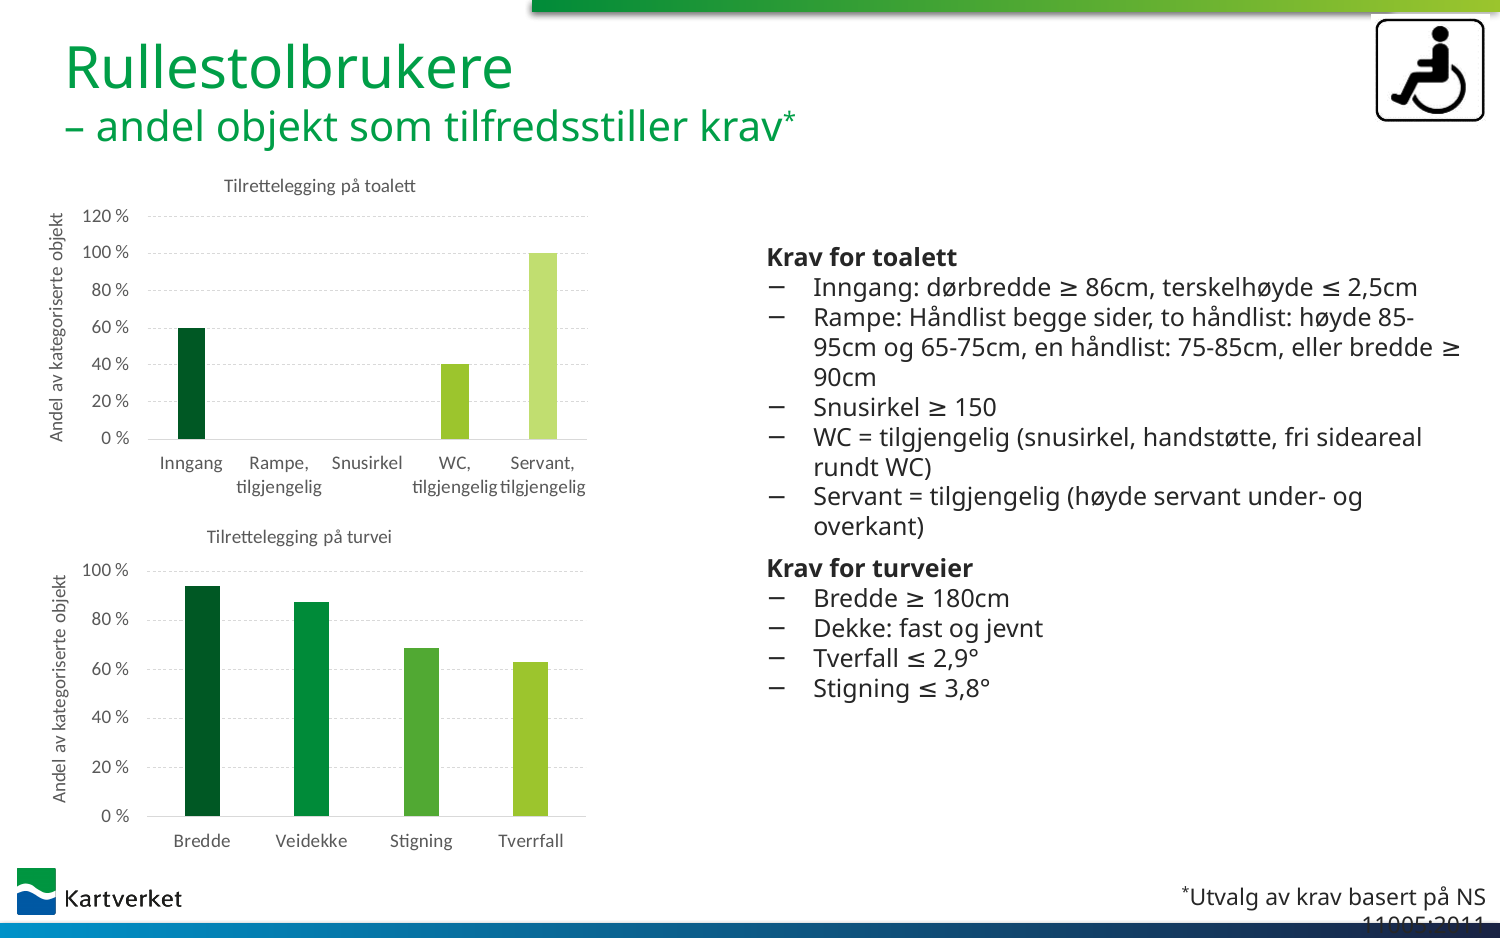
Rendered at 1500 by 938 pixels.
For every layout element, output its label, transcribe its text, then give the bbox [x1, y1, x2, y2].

text_box Krav for turveier Bredde ≥ 180cm Dekke: fast og jevnt Tverfall ≤ 2,9° Stigning ≤ 3,8° [751, 545, 1483, 710]
text_box *Utvalg av krav basert på NS 11005:2011 [1068, 873, 1500, 938]
picture [1371, 13, 1491, 127]
picture [41, 520, 597, 859]
picture [41, 166, 598, 505]
text_box Rullestolbrukere – andel objekt som tilfredsstiller krav* [49, 14, 1431, 158]
text_box Krav for toalett Inngang: dørbredde ≥ 86cm, terskelhøyde ≤ 2,5cm Rampe: Håndlist begge sider, to håndlist: høyde 85-95cm og 65-75cm, en håndlist: 75-85cm, eller bredde ≥ 90cm Snusirkel ≥ 150 WC = tilgjengelig (snusirkel, handstøtte, fri sideareal rundt WC) Servant = tilgjengelig (høyde servant under- og overkant) [751, 234, 1483, 545]
